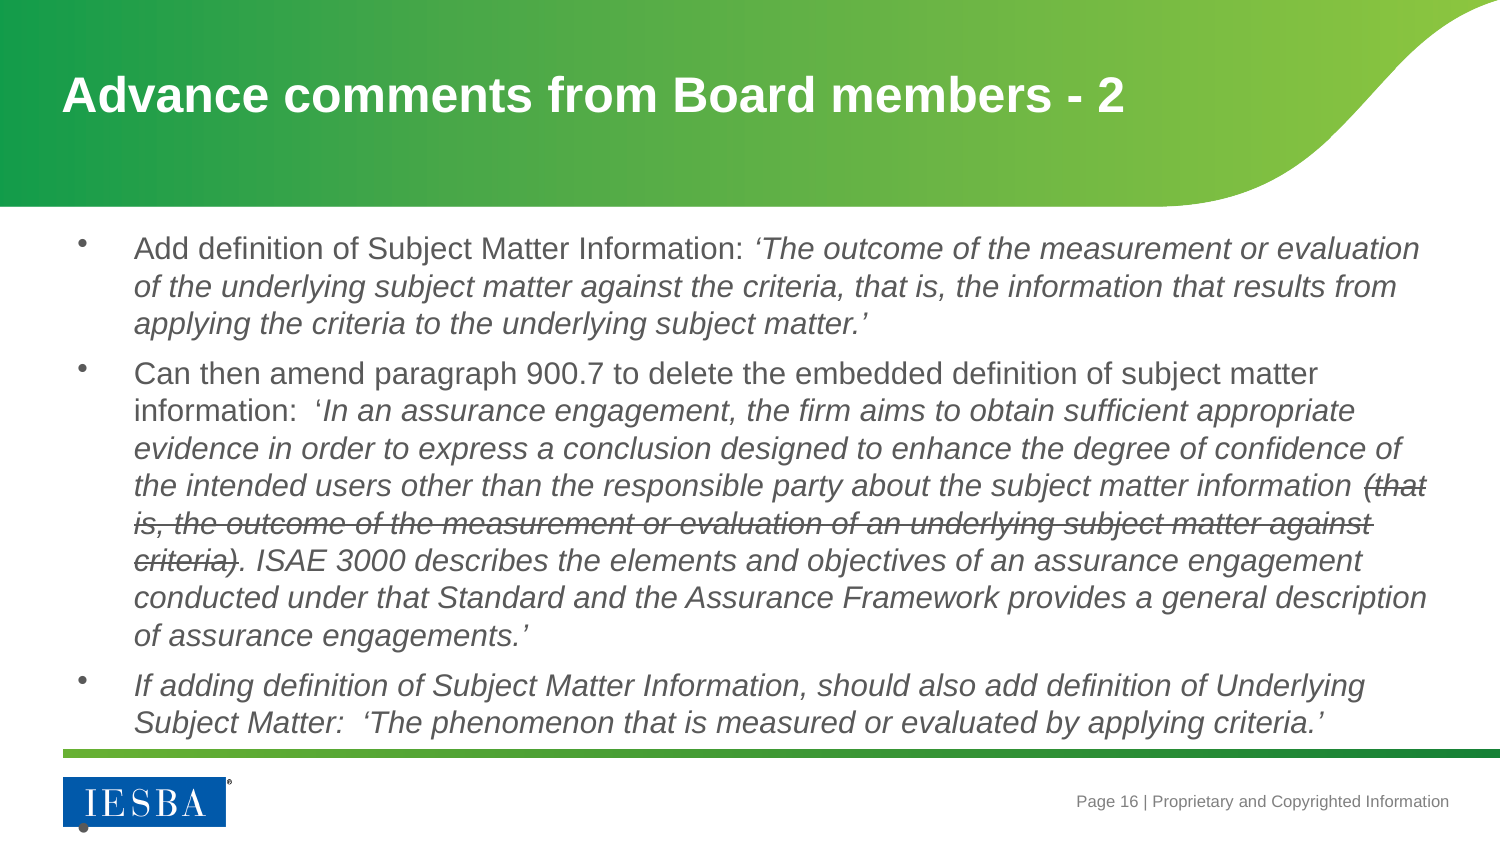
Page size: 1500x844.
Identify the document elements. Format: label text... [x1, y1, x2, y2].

list Add definition of Subject Matter Information: ‘The outcome of the measurement or evaluation of the underlying subject matter against the criteria, that is, the information that results from applying the criteria to the underlying subject matter.’ Can then amend paragraph 900.7 to delete the embedded definition of subject matter information: ‘In an assurance engagement, the firm aims to obtain sufficient appropriate evidence in order to express a conclusion designed to enhance the degree of confidence of the intended users other than the responsible party about the subject matter information (that is, the outcome of the measurement or evaluation of an underlying subject matter against criteria). ISAE 3000 describes the elements and objectives of an assurance engagement conducted under that Standard and the Assurance Framework provides a general description of assurance engagements.’ If adding definition of Subject Matter Information, should also add definition of Underlying Subject Matter: ‘The phenomenon that is measured or evaluated by applying criteria.’ [62, 220, 1450, 724]
picture [0, 0, 1500, 207]
picture [63, 777, 232, 827]
title Advance comments from Board members - 2 [61, 59, 1299, 125]
